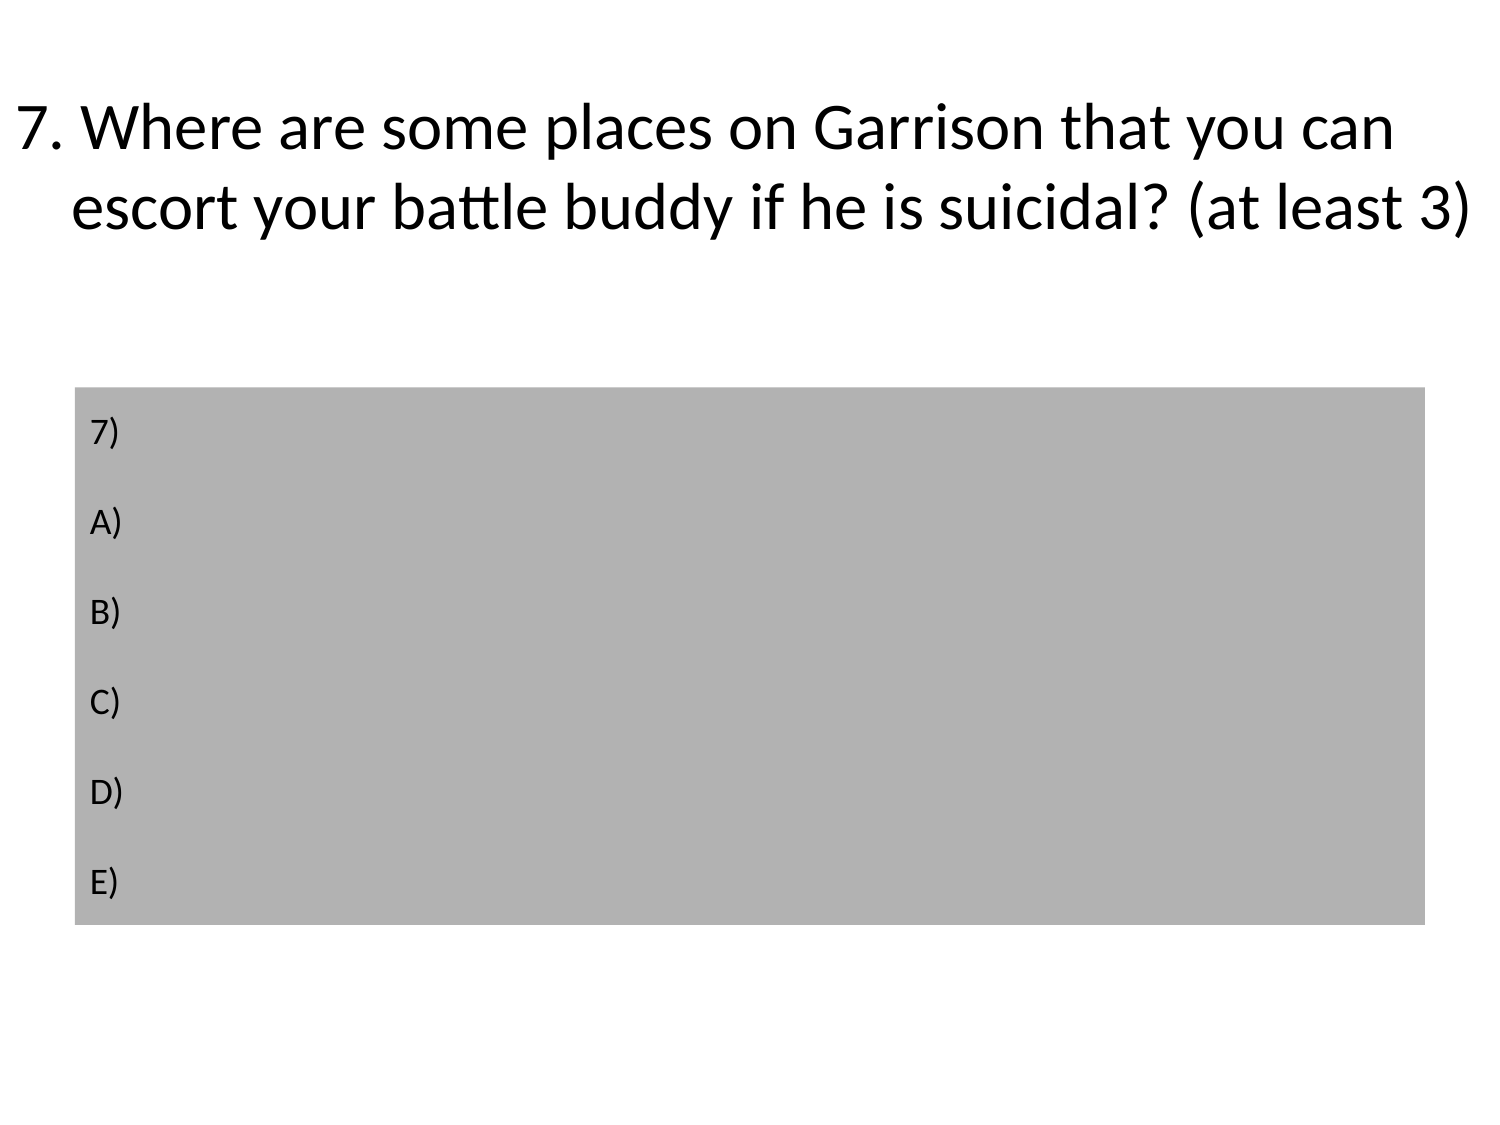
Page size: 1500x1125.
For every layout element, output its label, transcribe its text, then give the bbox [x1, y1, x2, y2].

list 7. Where are some places on Garrison that you can escort your battle buddy if he is suicidal? (at least 3) [0, 75, 1500, 1005]
text_box [73, 385, 1427, 927]
text_box 7) A) B) C) D) E) [74, 399, 1413, 910]
